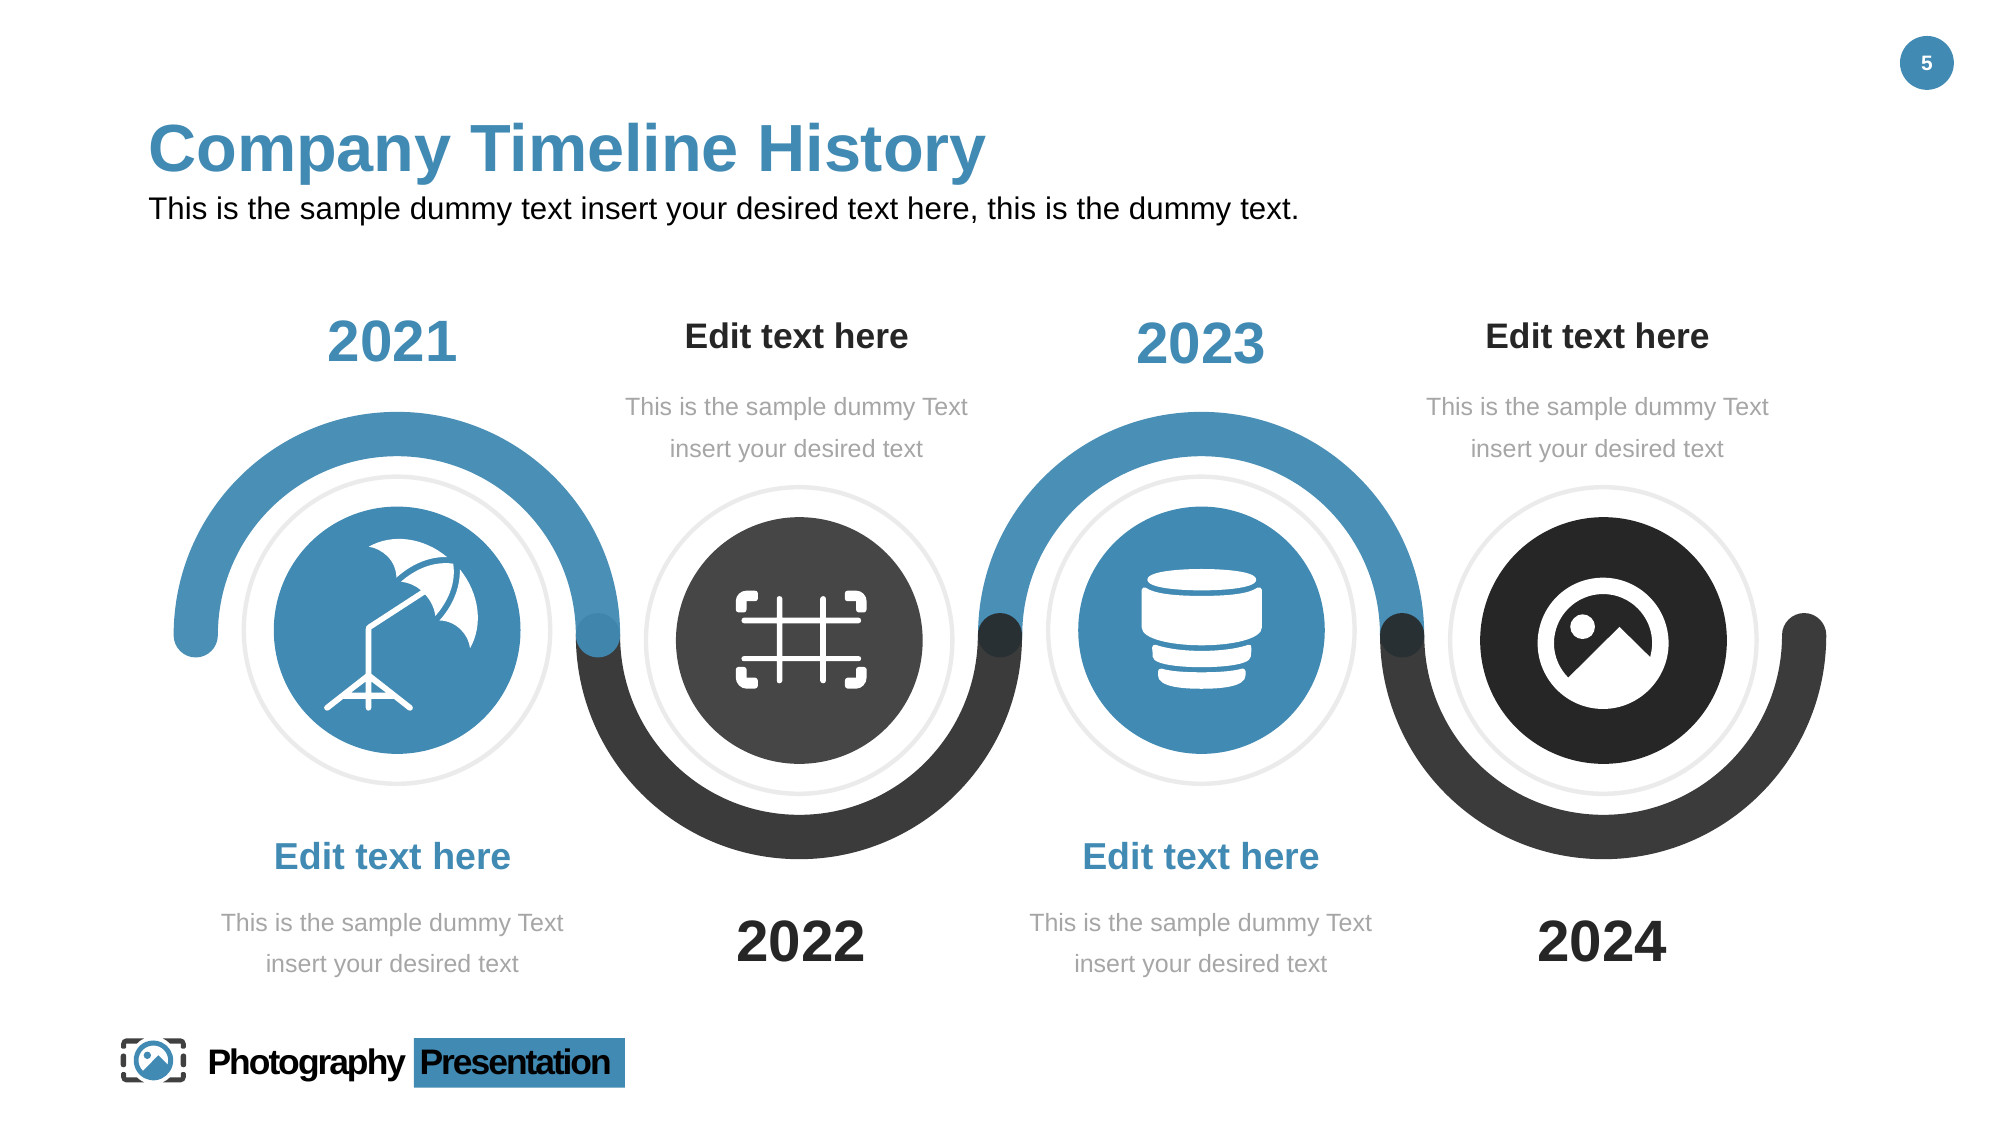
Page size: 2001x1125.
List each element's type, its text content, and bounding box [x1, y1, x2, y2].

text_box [1141, 568, 1262, 689]
slide_number 5 [1896, 41, 1958, 90]
text_box [982, 411, 1413, 636]
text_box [1413, 308, 1782, 978]
text_box [273, 506, 521, 754]
text_box Edit text here [1043, 818, 1359, 882]
text_box [575, 637, 612, 758]
text_box 2021 [268, 298, 517, 377]
text_box [241, 474, 553, 787]
text_box [1078, 506, 1325, 754]
text_box 2023 [1077, 301, 1325, 380]
text_box [982, 613, 1023, 764]
text_box [1045, 474, 1357, 787]
text_box [1782, 613, 1827, 770]
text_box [612, 308, 982, 978]
text_box [1380, 613, 1413, 753]
text_box This is the sample dummy Text insert your desired text [208, 890, 577, 982]
text_box [173, 411, 612, 658]
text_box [323, 533, 484, 712]
text_box This is the sample dummy text insert your desired text here, this is the dummy text. [133, 172, 1463, 233]
text_box Company Timeline History [133, 97, 1288, 193]
text_box Edit text here [216, 818, 569, 882]
text_box This is the sample dummy Text insert your desired text [1016, 890, 1386, 982]
